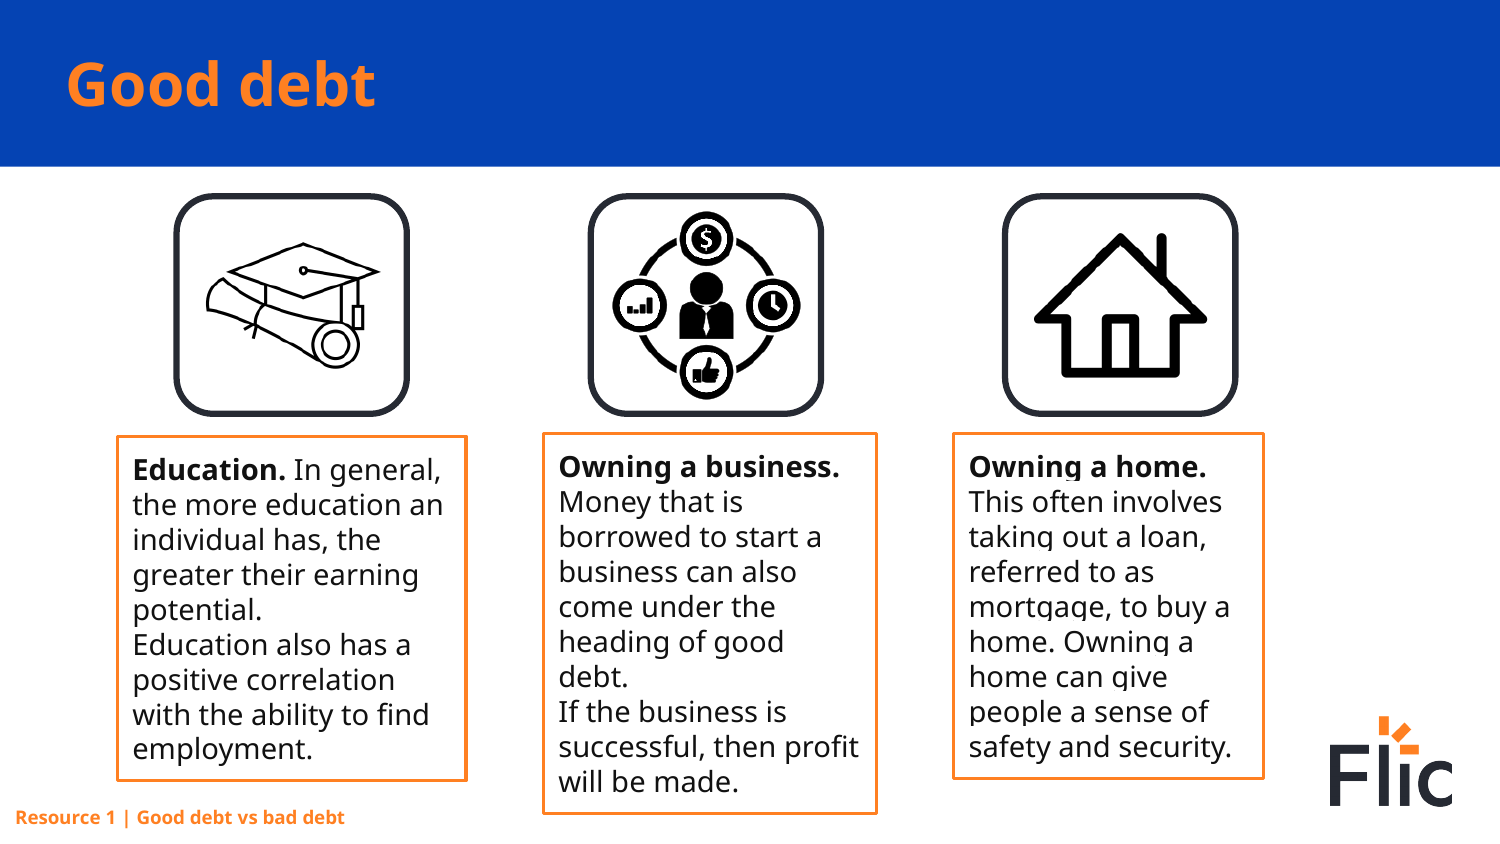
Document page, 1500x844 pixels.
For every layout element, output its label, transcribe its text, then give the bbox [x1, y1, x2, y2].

text_box Education. In general, the more education an individual has, the greater their earning potential. Education also has a positive correlation with the ability to find employment. [117, 436, 466, 781]
text_box Owning a business. Money that is borrowed to start a business can also come under the heading of good debt. If the business is successful, then profit will be made. [543, 433, 877, 814]
text_box Resource 1 | Good debt vs bad debt [0, 794, 646, 840]
text_box [1005, 196, 1236, 414]
picture [1024, 209, 1216, 401]
text_box Owning a home. This often involves taking out a loan, referred to as mortgage, to buy a home. Owning a home can give people a sense of safety and security. [953, 433, 1264, 779]
picture [195, 209, 388, 401]
text_box [590, 196, 822, 414]
picture [610, 209, 802, 401]
text_box [176, 196, 407, 414]
picture [1330, 716, 1452, 807]
title Good debt [50, 39, 1320, 125]
